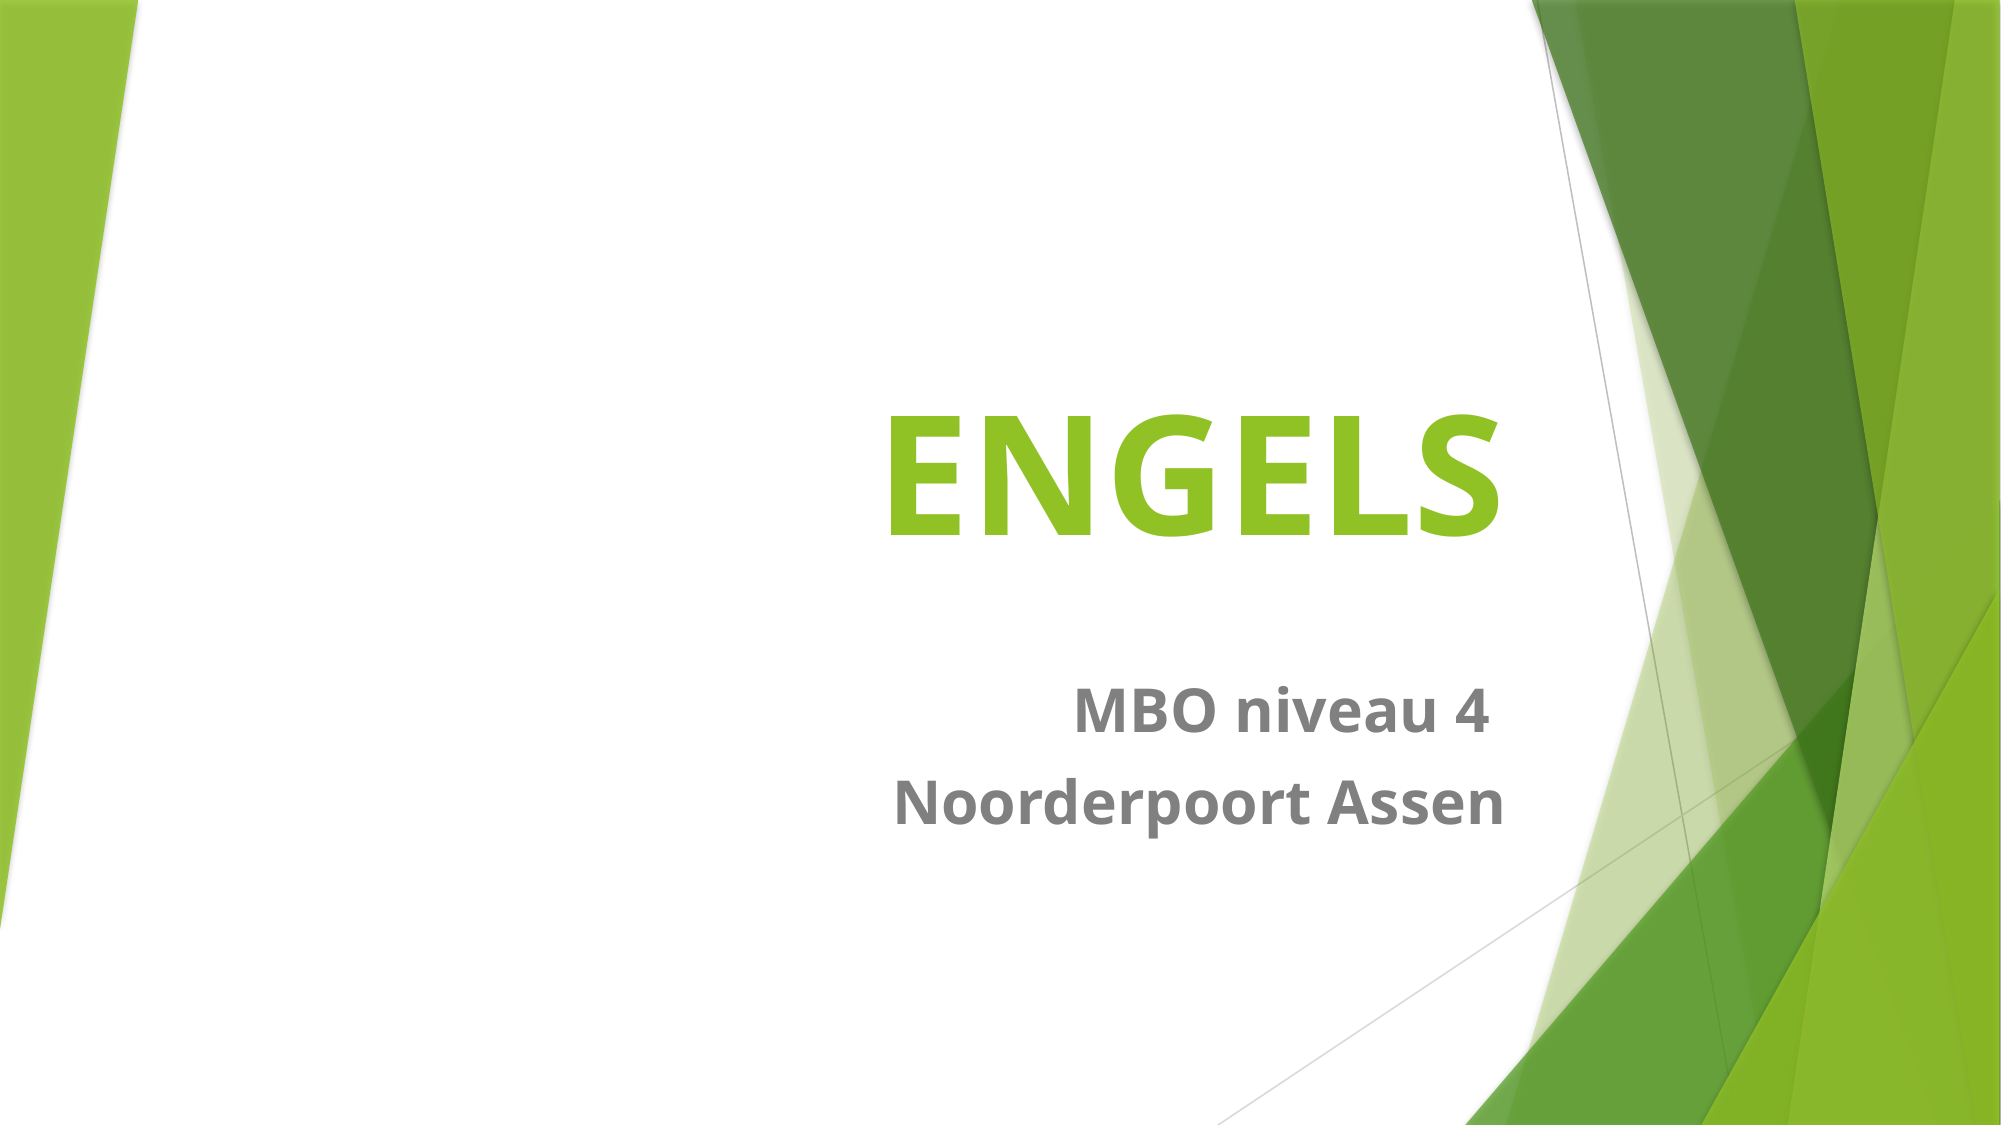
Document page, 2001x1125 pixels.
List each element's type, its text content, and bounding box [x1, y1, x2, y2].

subtitle MBO niveau 4 Noorderpoort Assen [247, 664, 1522, 845]
title ENGELS [215, 280, 1522, 577]
